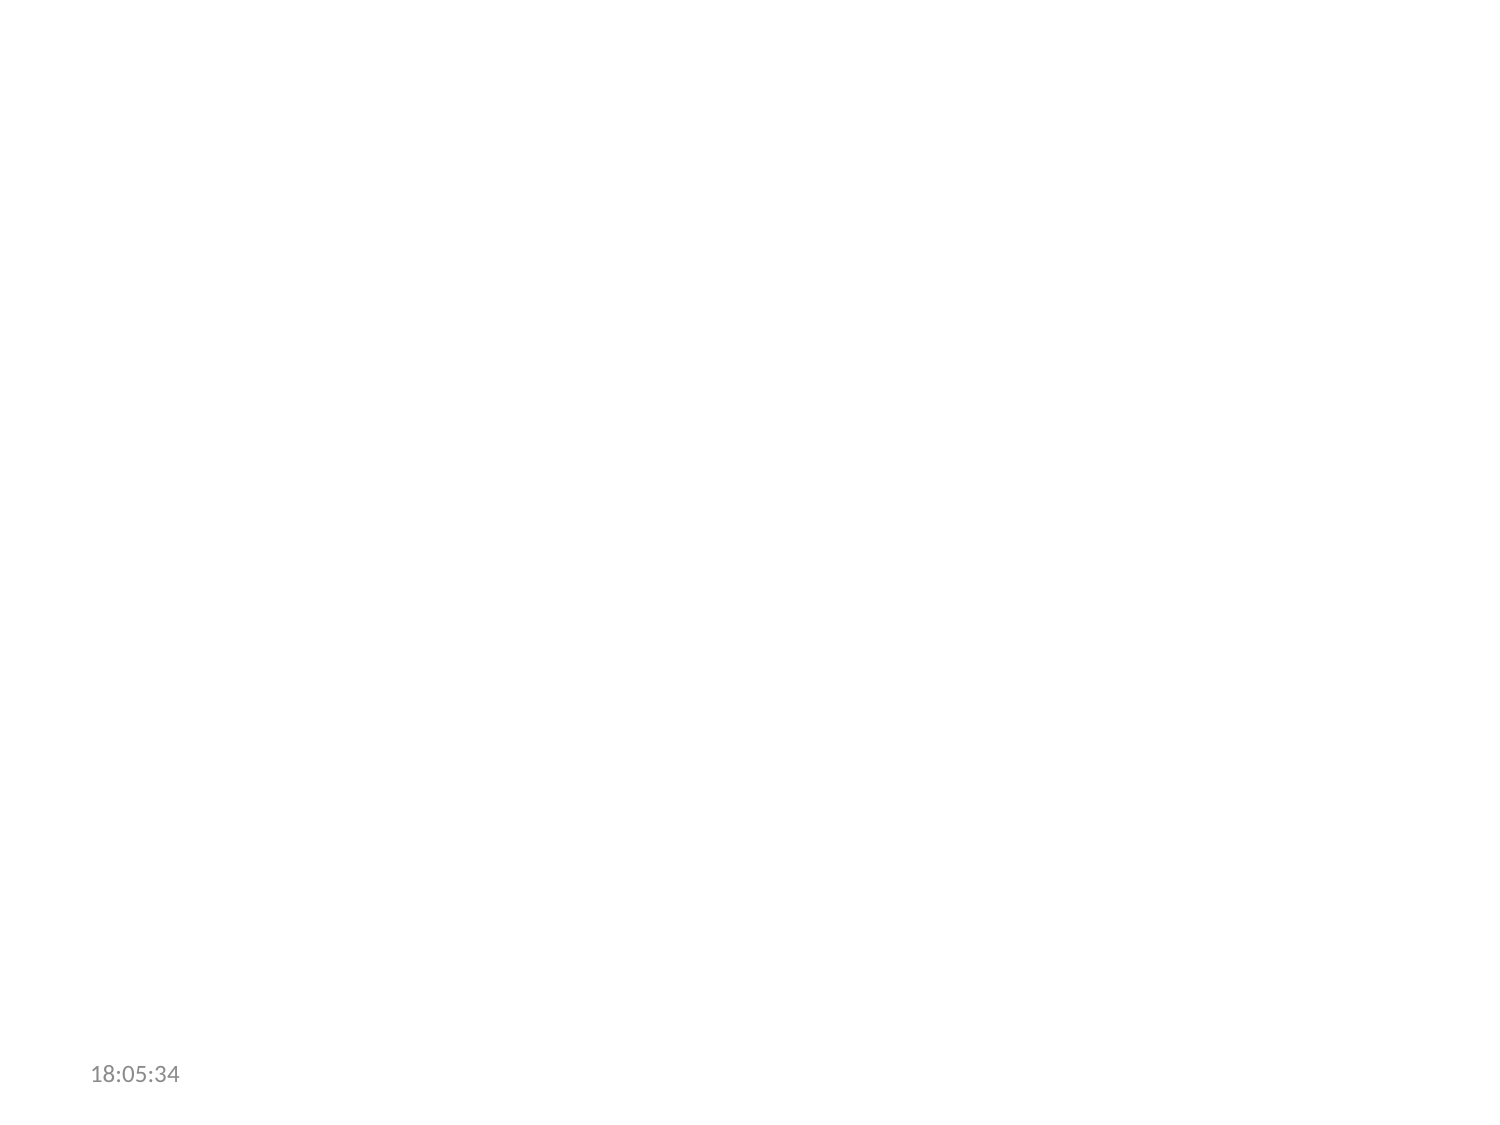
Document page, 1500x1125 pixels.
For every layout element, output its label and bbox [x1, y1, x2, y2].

slide_number [75, 1042, 425, 1103]
